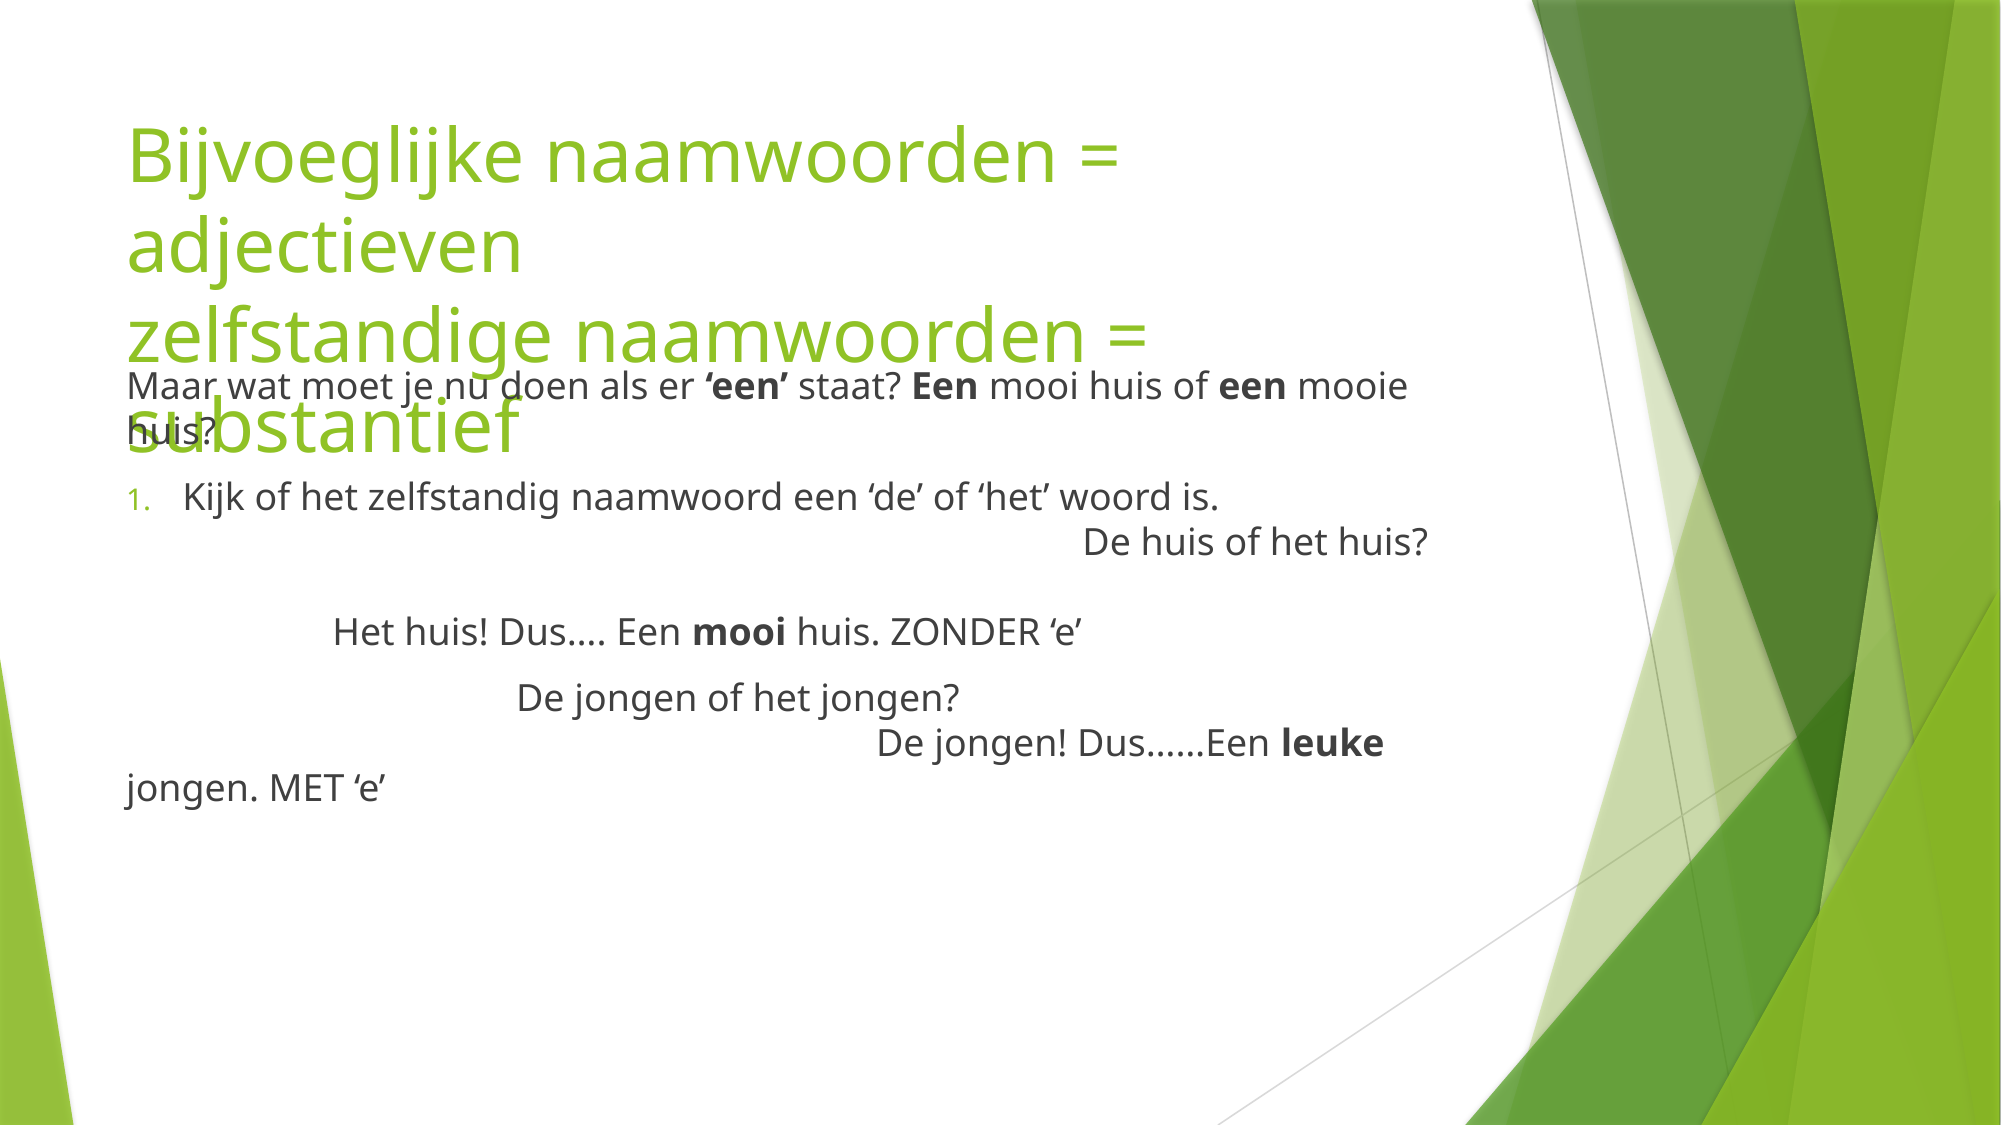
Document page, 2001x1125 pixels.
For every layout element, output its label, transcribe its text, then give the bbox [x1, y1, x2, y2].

list Maar wat moet je nu doen als er ‘een’ staat? Een mooi huis of een mooie huis? Kijk of het zelfstandig naamwoord een ‘de’ of ‘het’ woord is. De huis of het huis? Het huis! Dus…. Een mooi huis. ZONDER ‘e’ De jongen of het jongen? De jongen! Dus……Een leuke jongen. MET ‘e’ [111, 354, 1522, 992]
title Bijvoeglijke naamwoorden = adjectieven zelfstandige naamwoorden = substantief [111, 99, 1522, 317]
